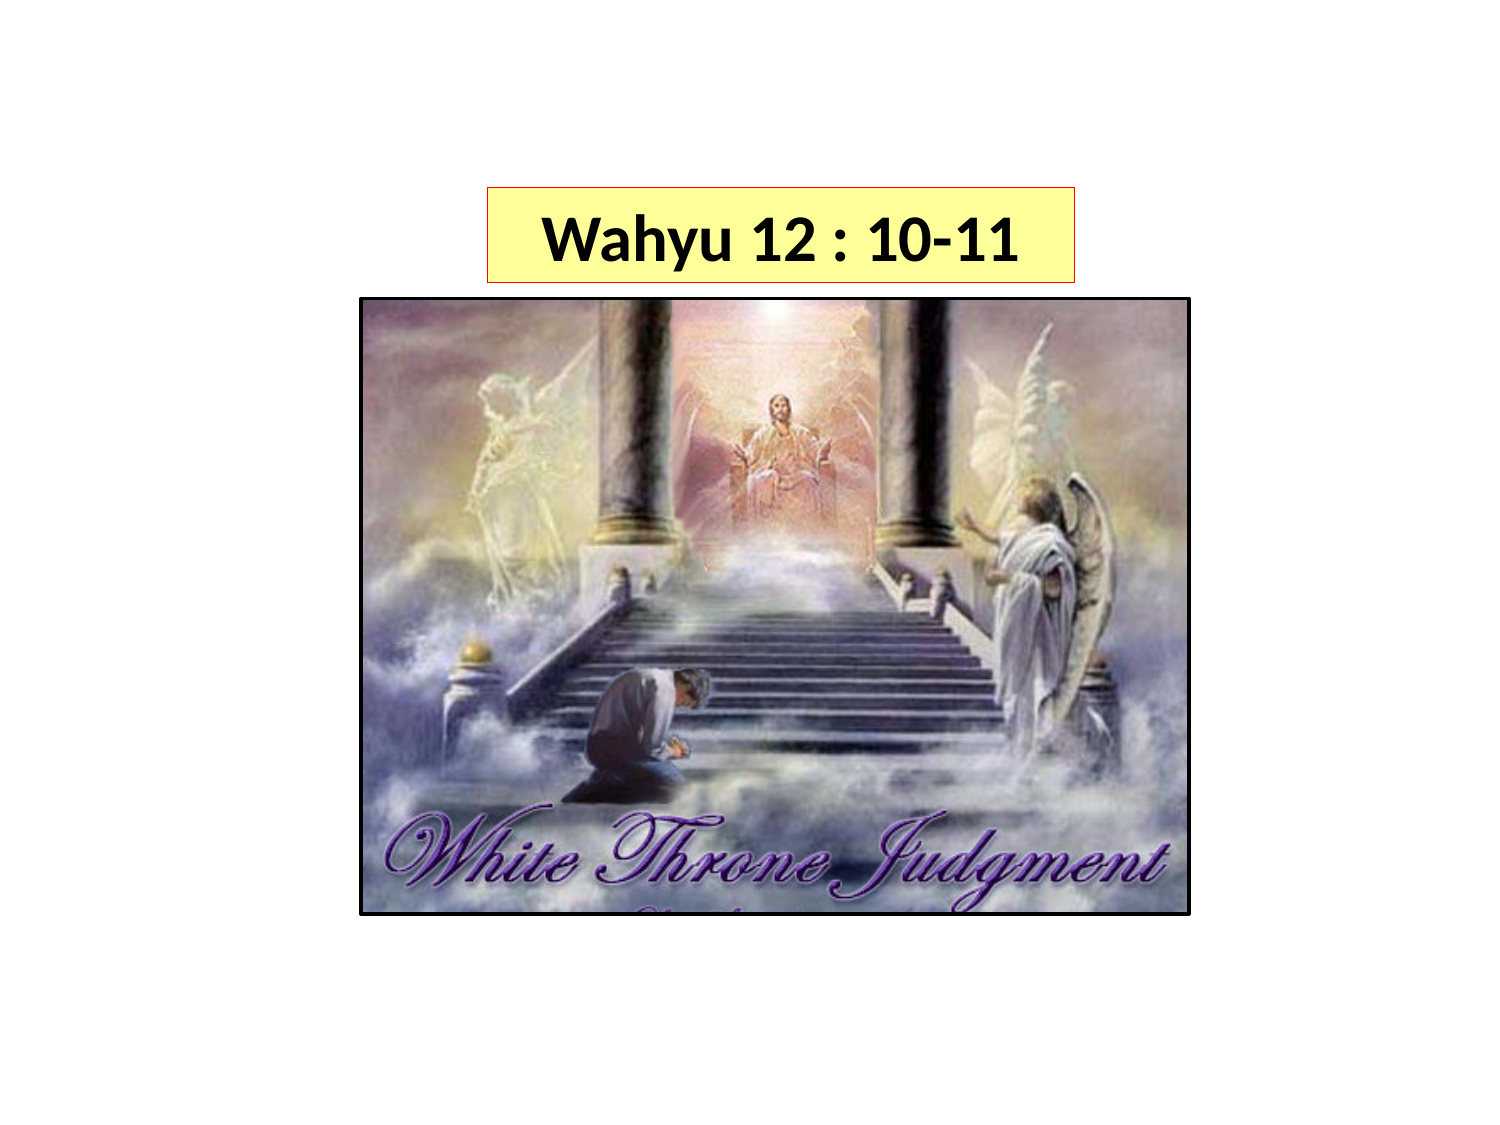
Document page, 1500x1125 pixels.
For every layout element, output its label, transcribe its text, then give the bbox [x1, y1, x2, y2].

title Wahyu 12 : 10-11 [487, 187, 1075, 283]
picture [362, 299, 1188, 913]
